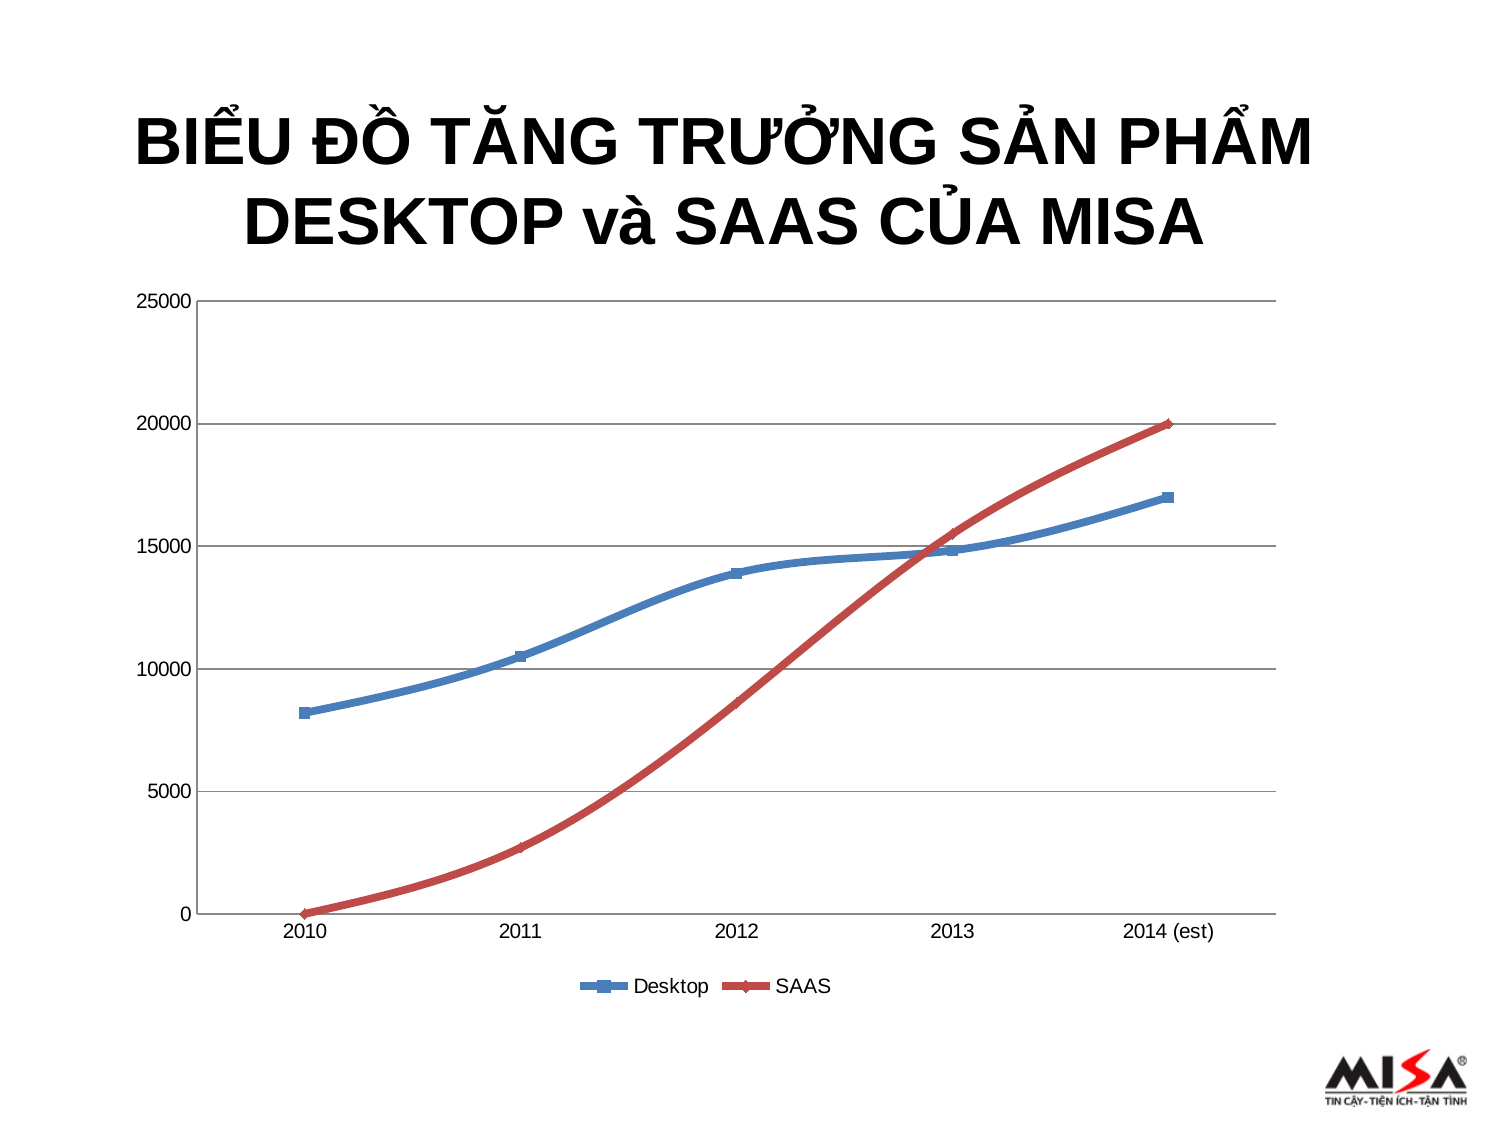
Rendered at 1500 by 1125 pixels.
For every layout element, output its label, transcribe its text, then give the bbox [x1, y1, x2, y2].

text_box BIỂU ĐỒ TĂNG TRƯỞNG SẢN PHẨM DESKTOP và SAAS CỦA MISA [112, 124, 1338, 230]
picture [1325, 1049, 1467, 1107]
chart [112, 274, 1301, 1005]
